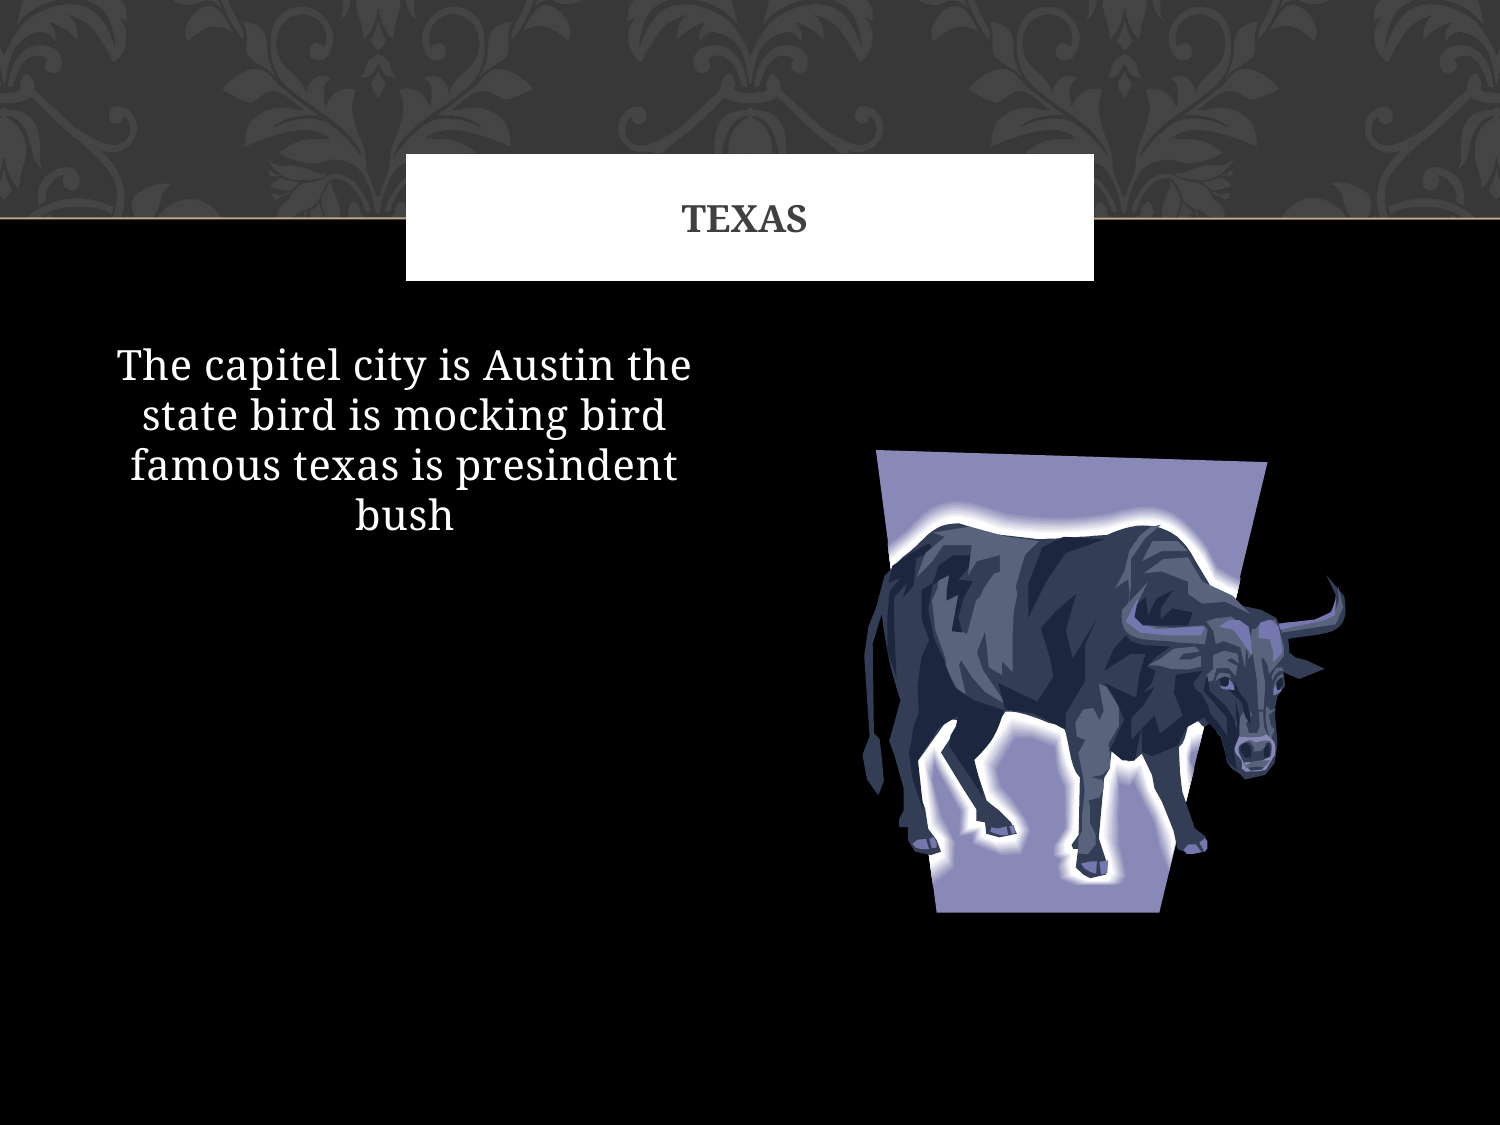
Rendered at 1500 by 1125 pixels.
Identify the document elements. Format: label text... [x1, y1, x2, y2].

title Texas [406, 154, 1094, 281]
picture [862, 449, 1352, 913]
list The capitel city is Austin the state bird is mocking bird famous texas is presindent bush [75, 331, 735, 989]
